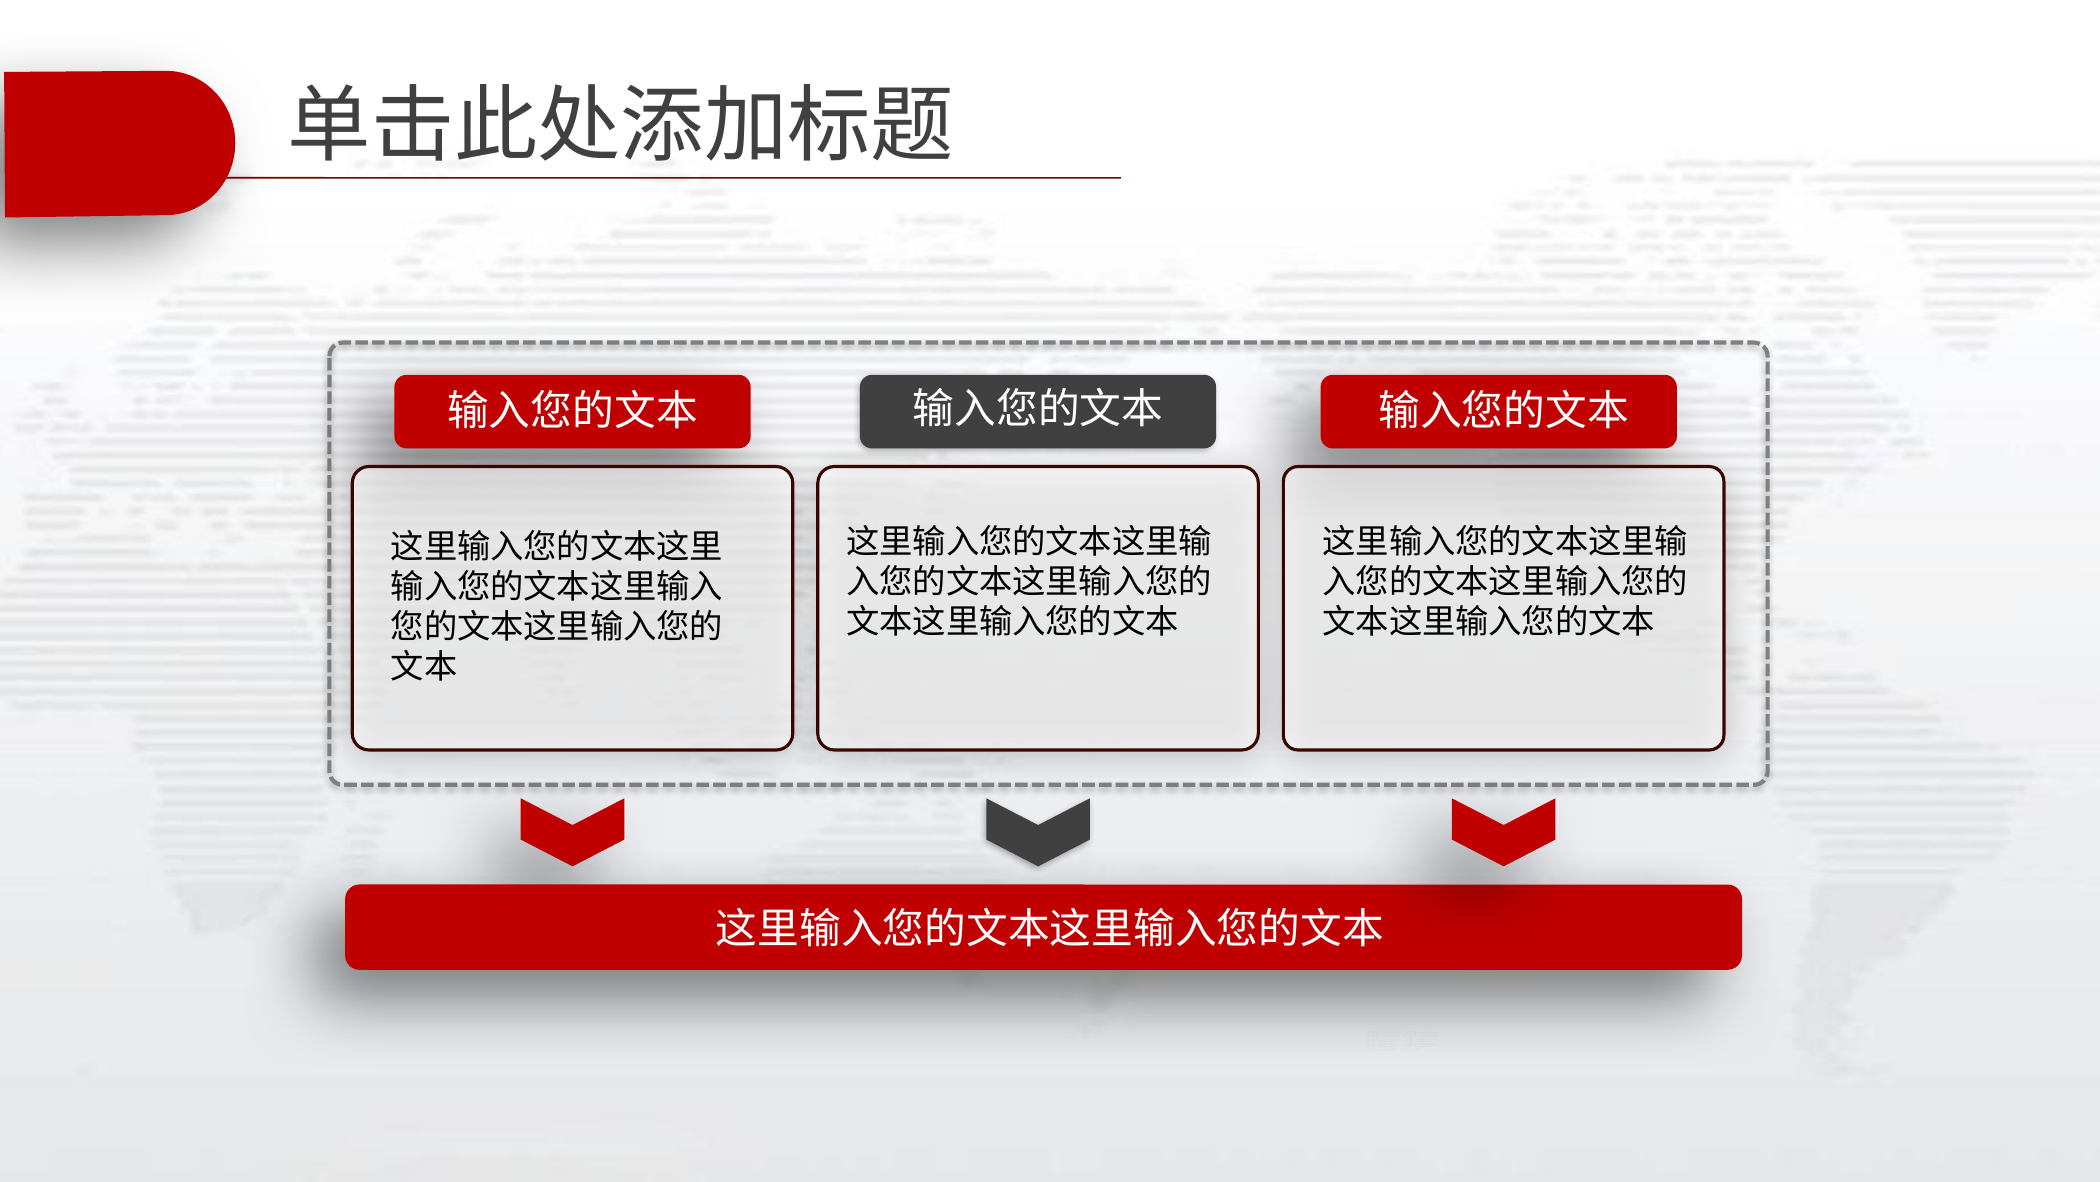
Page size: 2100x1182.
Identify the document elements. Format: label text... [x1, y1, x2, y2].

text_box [394, 374, 751, 449]
picture [0, 0, 2100, 1182]
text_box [351, 466, 794, 794]
text_box [1449, 796, 1558, 869]
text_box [1320, 374, 1678, 449]
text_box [1283, 466, 1725, 751]
text_box [328, 341, 1769, 786]
title 单击此处添加标题 [270, 47, 1691, 196]
text_box [518, 802, 627, 862]
text_box [985, 797, 1091, 868]
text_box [859, 373, 1217, 449]
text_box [344, 884, 1743, 971]
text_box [817, 466, 1259, 751]
